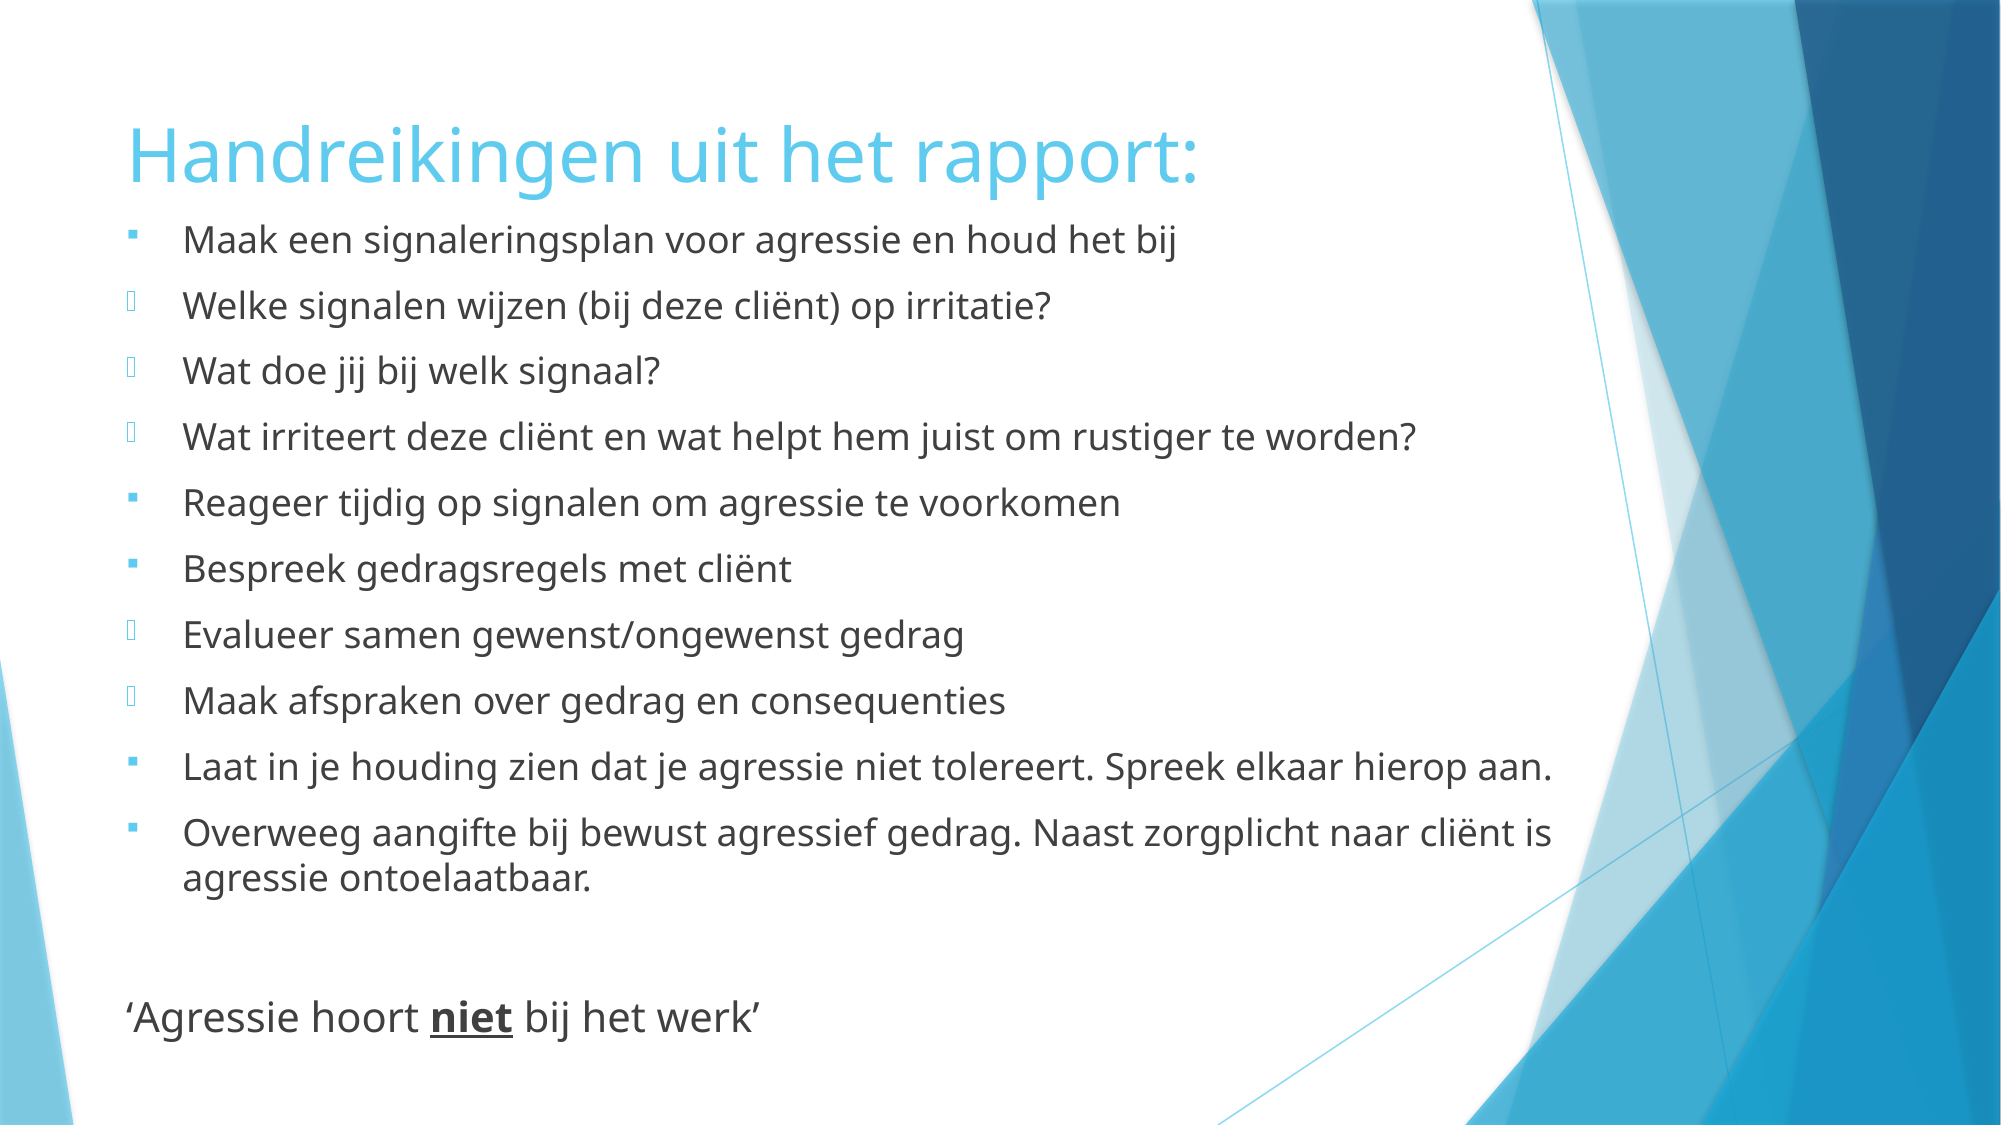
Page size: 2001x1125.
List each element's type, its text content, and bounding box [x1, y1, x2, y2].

title Handreikingen uit het rapport: [111, 99, 1522, 208]
list Maak een signaleringsplan voor agressie en houd het bij Welke signalen wijzen (bij deze cliënt) op irritatie? Wat doe jij bij welk signaal? Wat irriteert deze cliënt en wat helpt hem juist om rustiger te worden? Reageer tijdig op signalen om agressie te voorkomen Bespreek gedragsregels met cliënt Evalueer samen gewenst/ongewenst gedrag Maak afspraken over gedrag en consequenties Laat in je houding zien dat je agressie niet tolereert. Spreek elkaar hierop aan. Overweeg aangifte bij bewust agressief gedrag. Naast zorgplicht naar cliënt is agressie ontoelaatbaar. ‘Agressie hoort niet bij het werk’ [111, 208, 1571, 1125]
